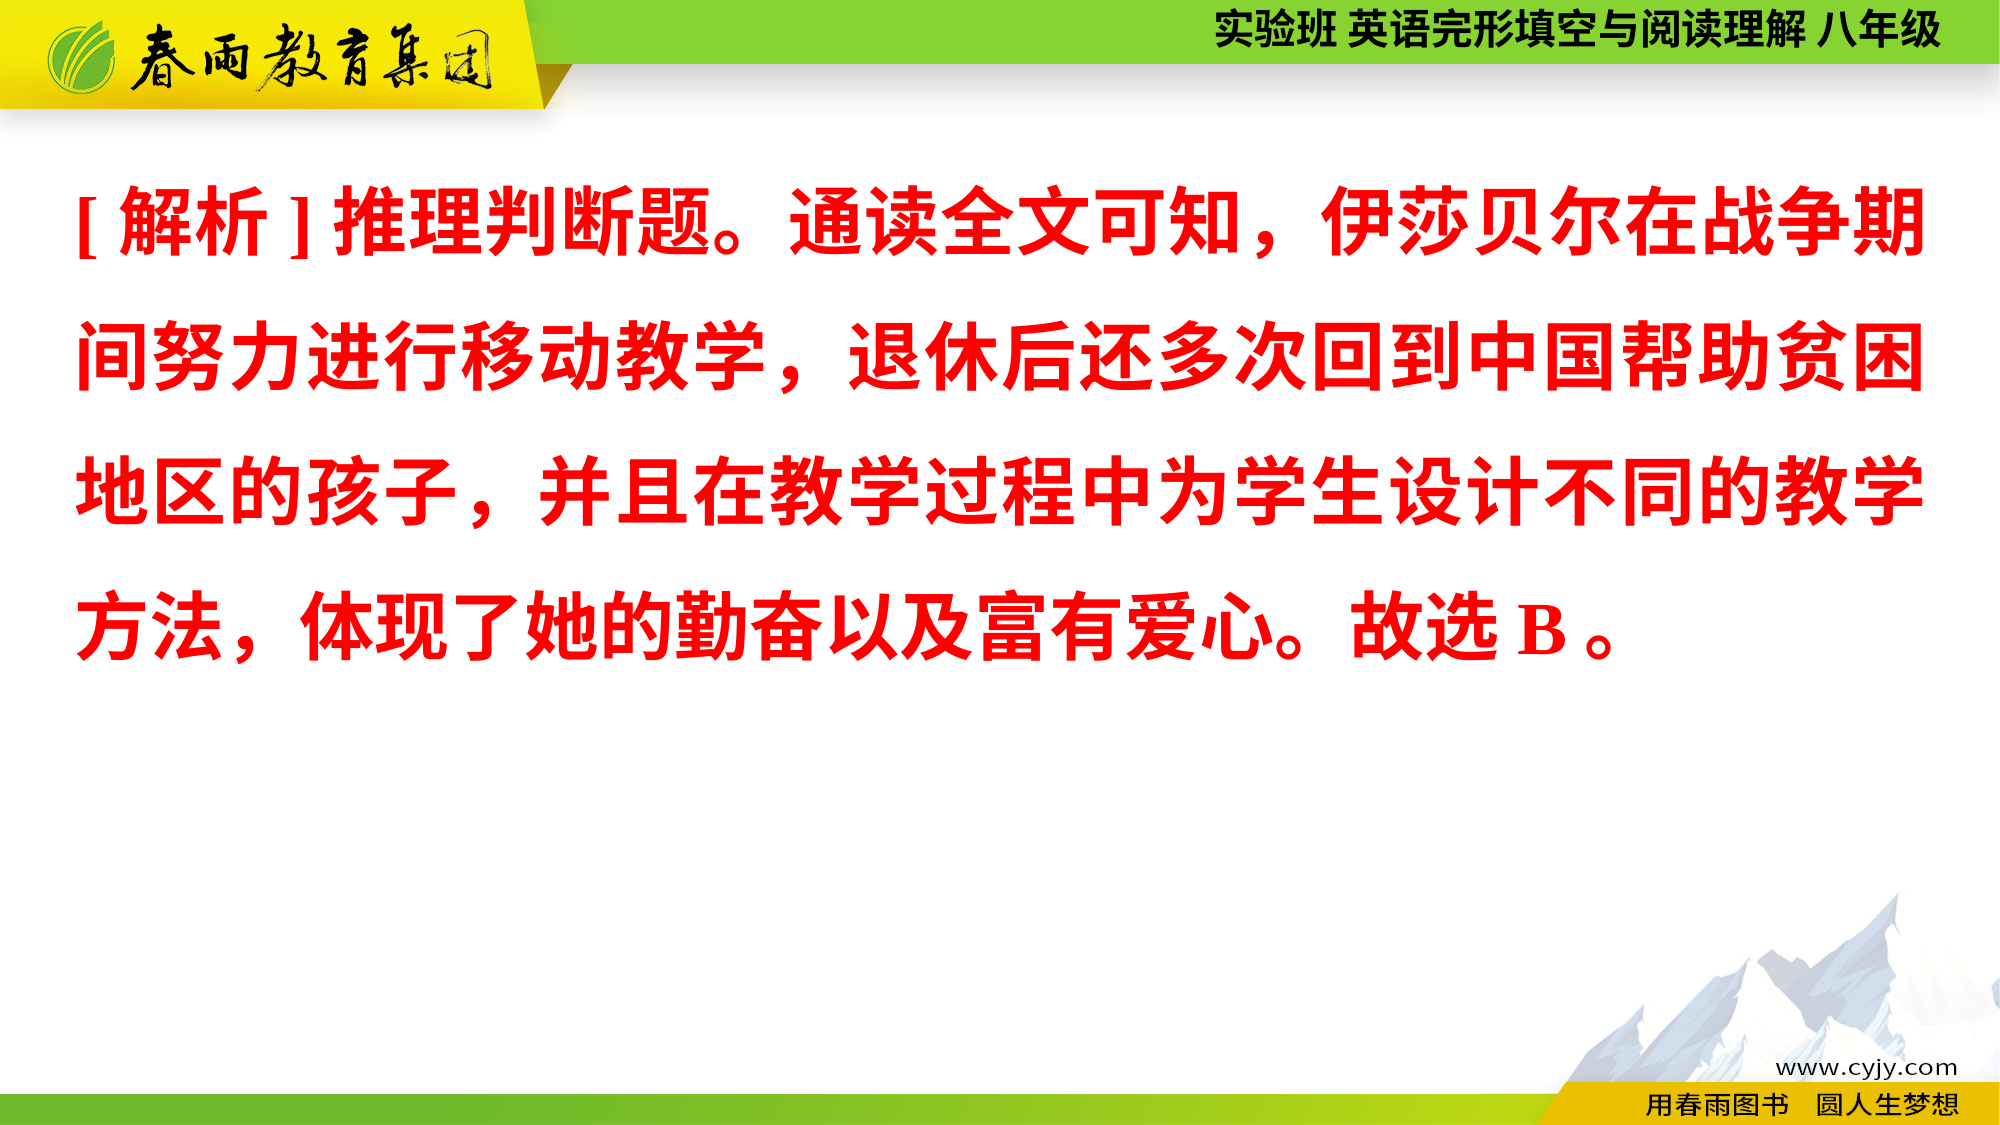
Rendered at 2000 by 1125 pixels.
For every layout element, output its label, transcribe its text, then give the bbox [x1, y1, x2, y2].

picture [0, 0, 2000, 1125]
list [解析]推理判断题。通读全文可知，伊莎贝尔在战争期间努力进行移动教学，退休后还多次回到中国帮助贫困地区的孩子，并且在教学过程中为学生设计不同的教学方法，体现了她的勤奋以及富有爱心。故选B。 [59, 122, 1944, 666]
